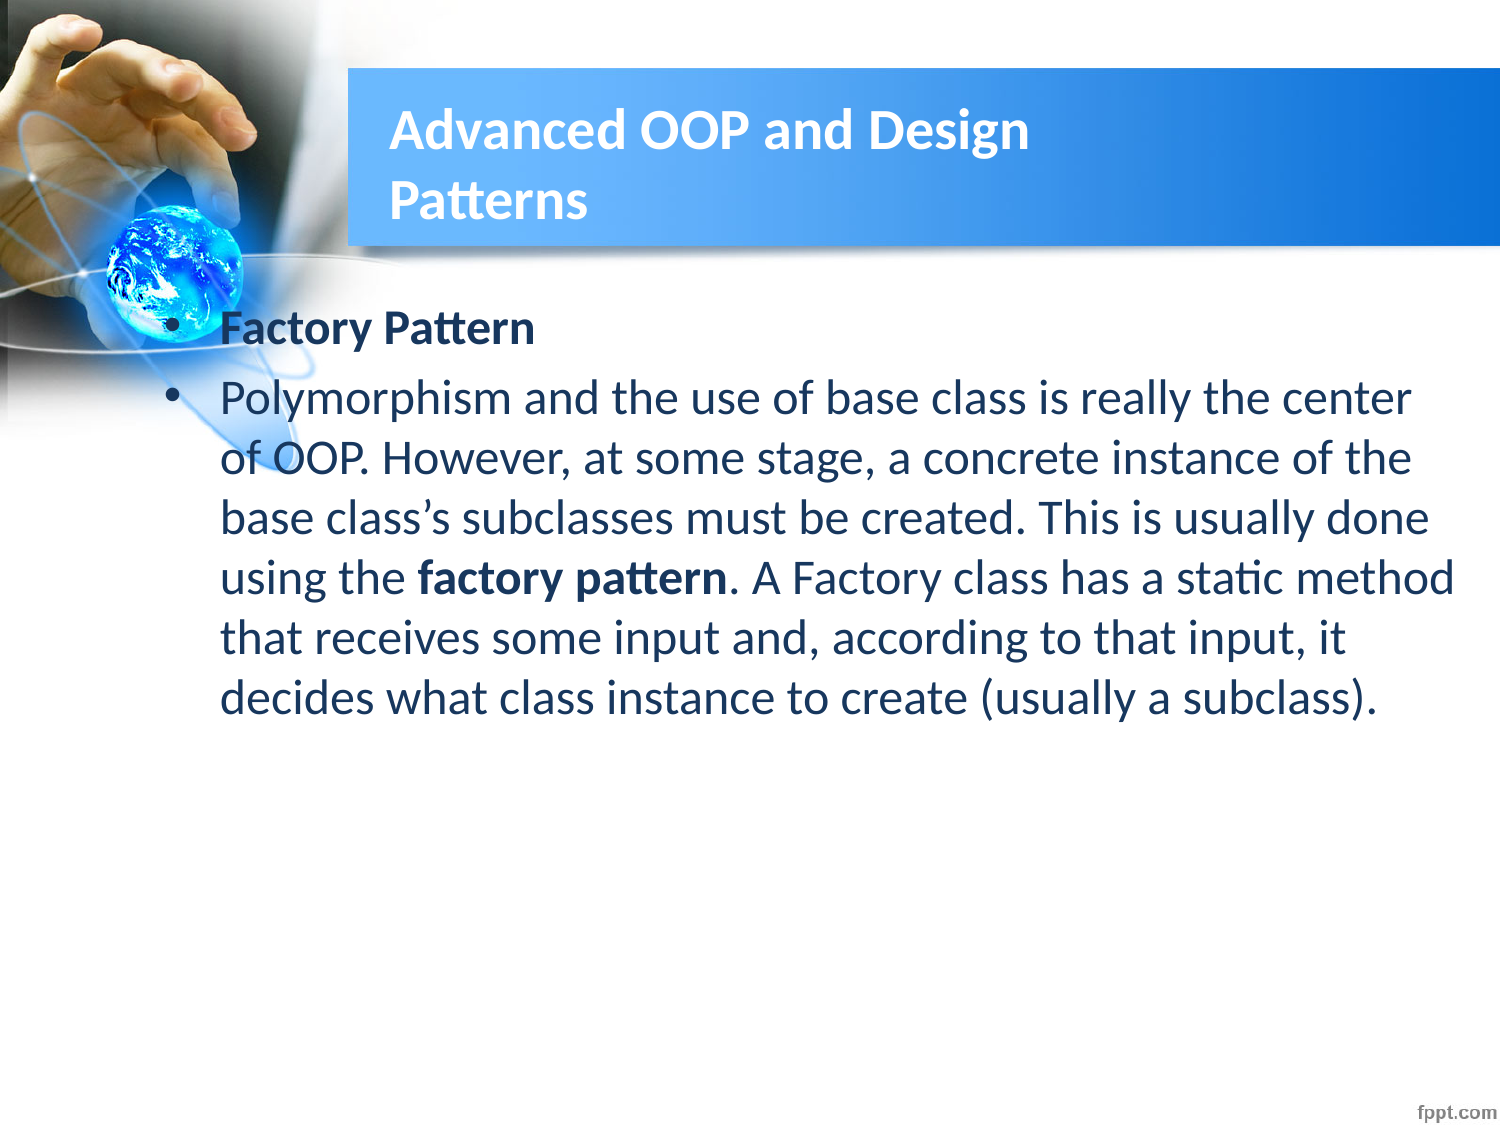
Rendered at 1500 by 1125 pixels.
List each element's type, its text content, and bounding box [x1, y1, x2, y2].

title Advanced OOP and Design Patterns [374, 111, 1452, 212]
picture [0, 0, 1500, 1125]
list Factory Pattern Polymorphism and the use of base class is really the center of OOP. However, at some stage, a concrete instance of the base class’s subclasses must be created. This is usually done using the factory pattern. A Factory class has a static method that receives some input and, according to that input, it decides what class instance to create (usually a subclass). [148, 286, 1477, 1039]
